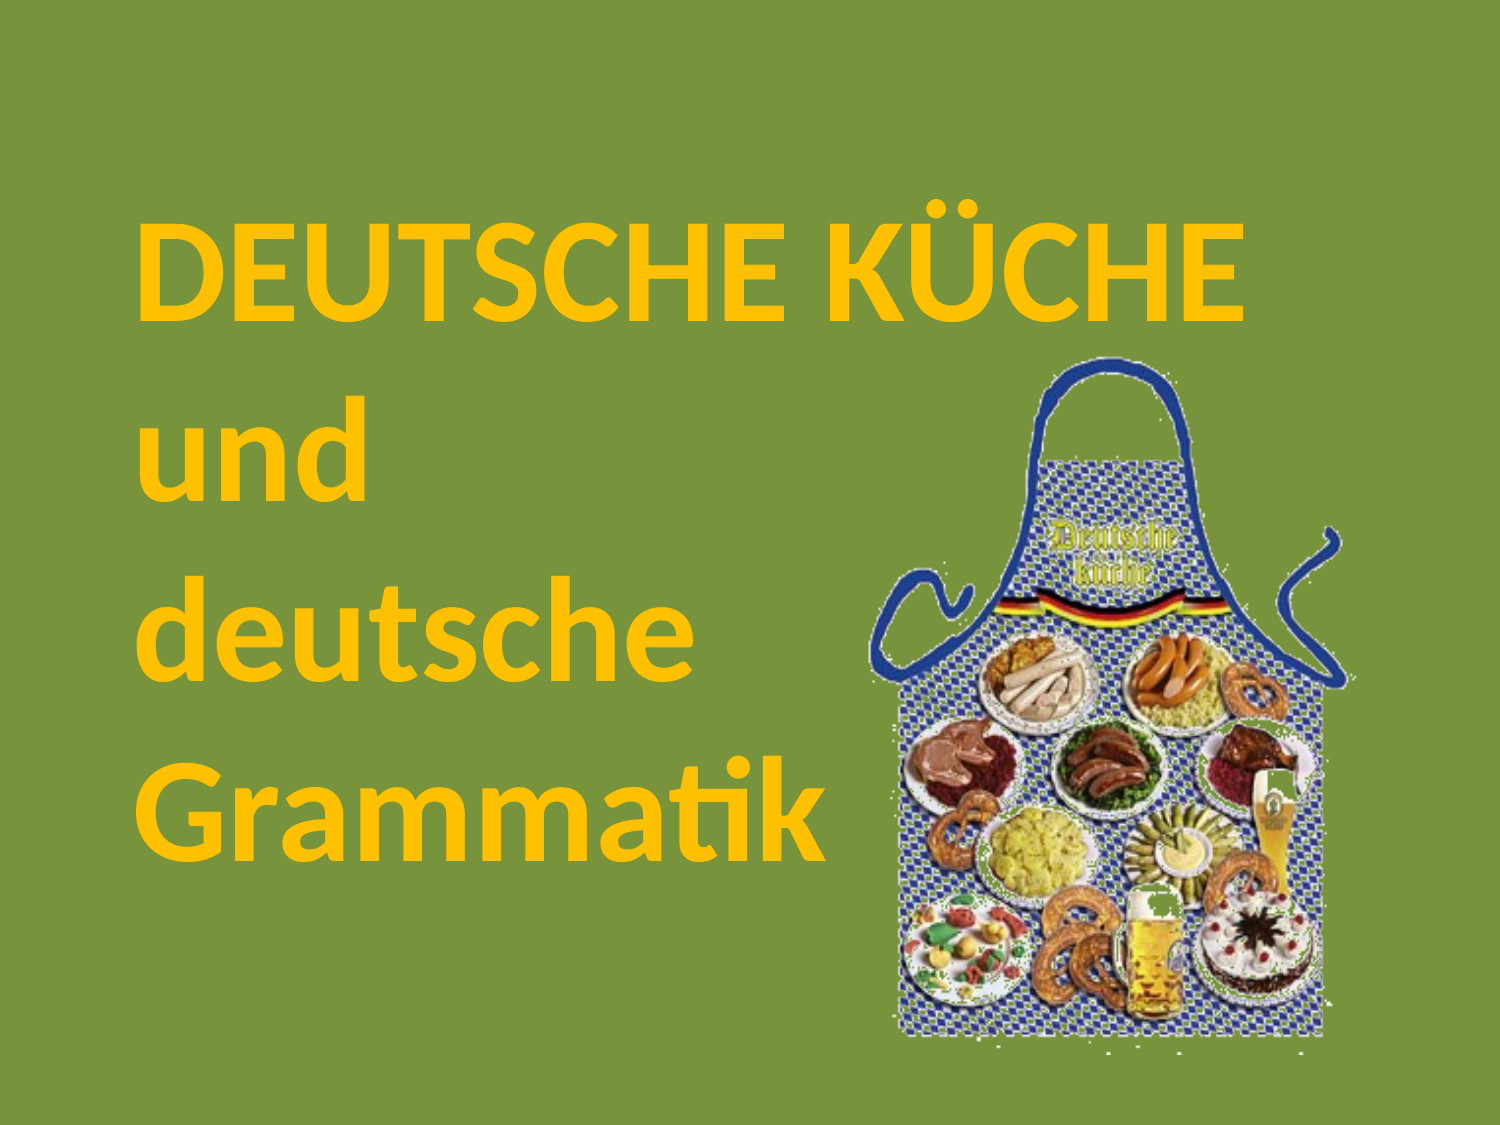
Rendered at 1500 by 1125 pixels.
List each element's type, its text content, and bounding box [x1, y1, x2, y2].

text_box DEUTSCHE KÜCHE und deutsche Grammatik [117, 163, 1395, 899]
picture [714, 351, 1500, 1055]
